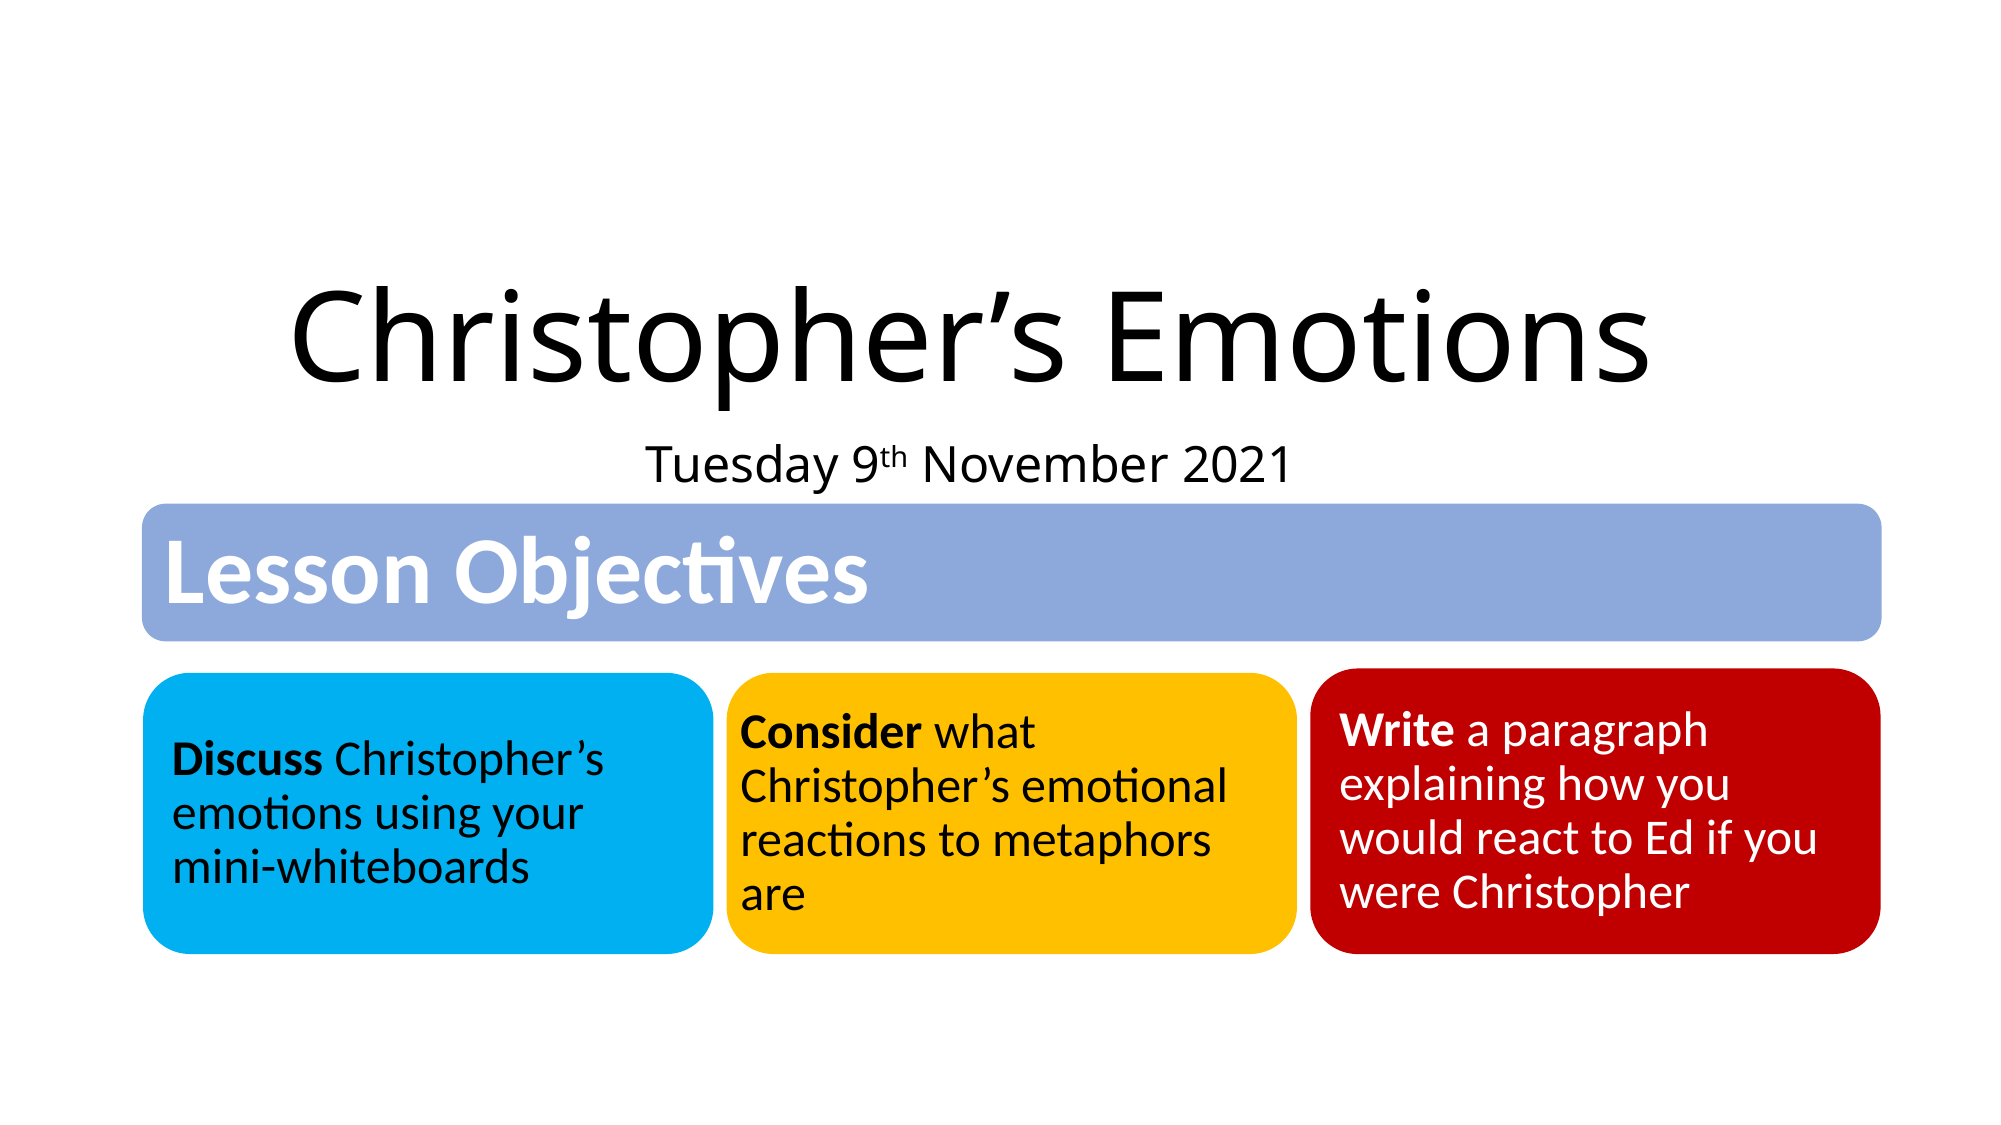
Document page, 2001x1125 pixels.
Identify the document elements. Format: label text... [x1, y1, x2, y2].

title Christopher’s Emotions [220, 24, 1721, 417]
subtitle Tuesday 9th November 2021 [220, 431, 1721, 503]
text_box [142, 504, 1881, 955]
